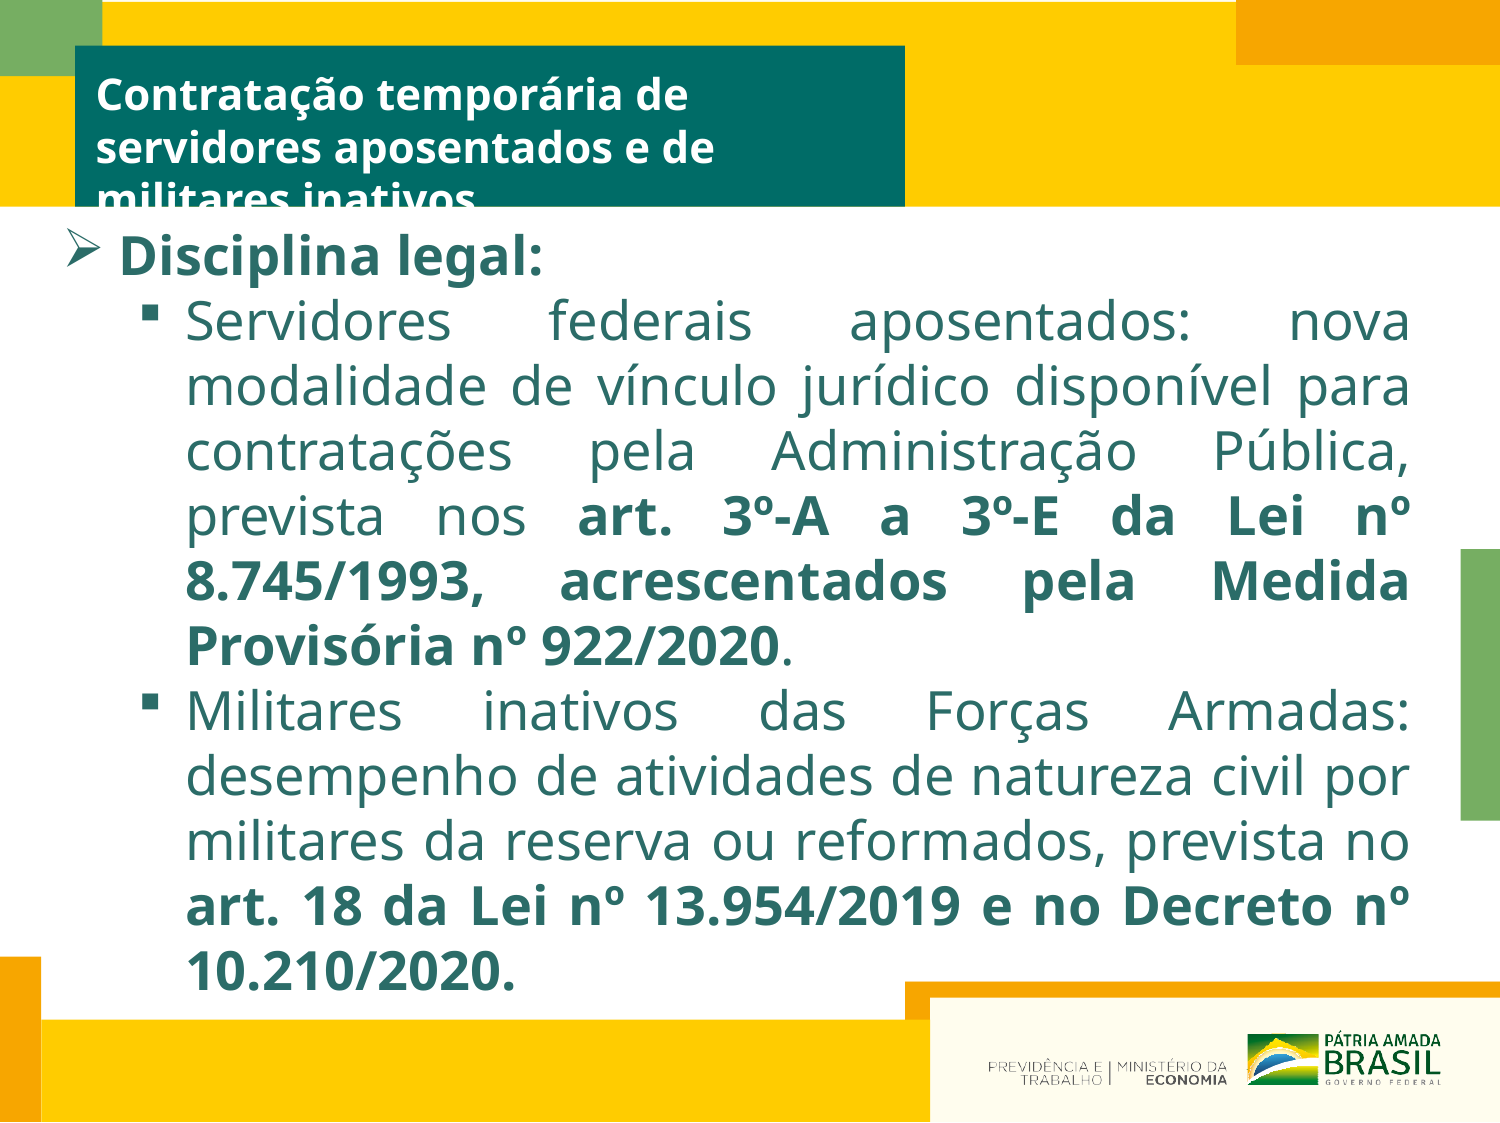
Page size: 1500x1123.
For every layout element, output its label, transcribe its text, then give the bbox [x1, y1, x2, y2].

text_box Disciplina legal: Servidores federais aposentados: nova modalidade de vínculo jurídico disponível para contratações pela Administração Pública, prevista nos art. 3º-A a 3º-E da Lei nº 8.745/1993, acrescentados pela Medida Provisória nº 922/2020. Militares inativos das Forças Armadas: desempenho de atividades de natureza civil por militares da reserva ou reformados, prevista no art. 18 da Lei nº 13.954/2019 e no Decreto nº 10.210/2020. [47, 214, 1428, 1009]
text_box [0, 0, 103, 77]
text_box [1236, 0, 1500, 65]
text_box [41, 1019, 899, 1122]
text_box [0, 956, 42, 1122]
text_box [75, 45, 905, 207]
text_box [904, 981, 1500, 1123]
text_box [103, 1, 1500, 207]
text_box [1460, 549, 1500, 821]
text_box [0, 77, 75, 207]
text_box Contratação temporária de servidores aposentados e de militares inativos [80, 59, 905, 214]
